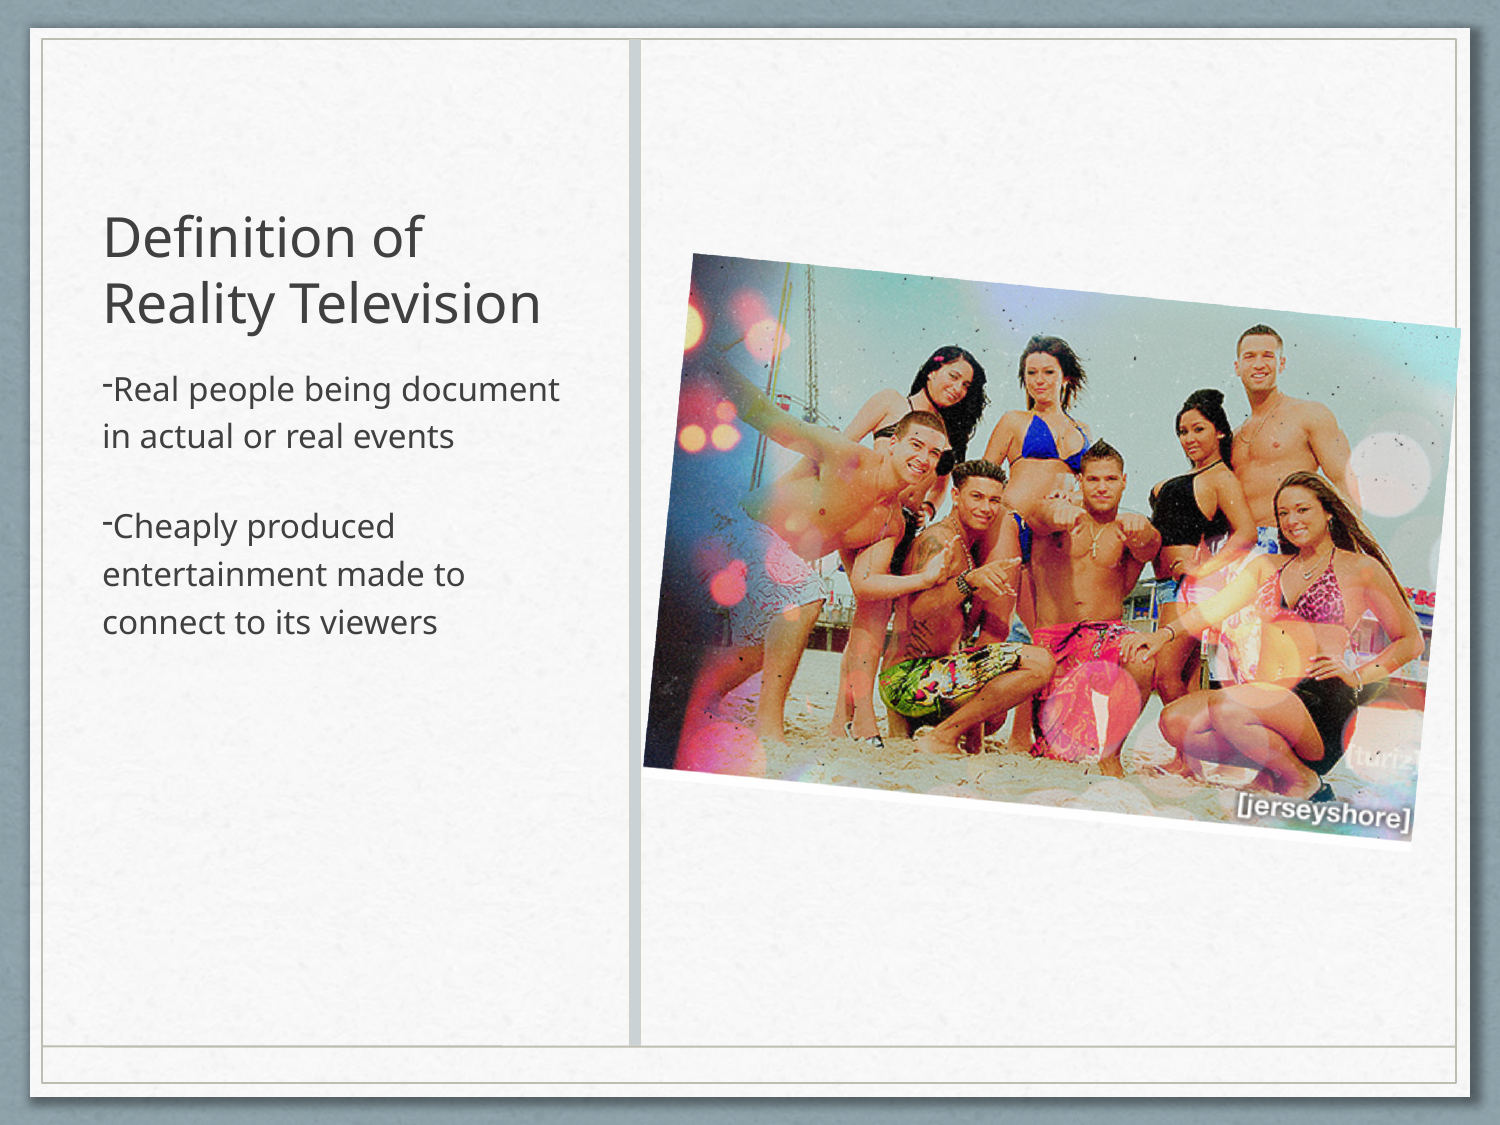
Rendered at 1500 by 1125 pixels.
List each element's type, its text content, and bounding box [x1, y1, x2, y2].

title Definition of Reality Television [86, 191, 581, 342]
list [664, 39, 1438, 1066]
picture [30, 28, 1470, 1097]
list Real people being document in actual or real events Cheaply produced entertainment made to connect to its viewers [86, 352, 581, 888]
